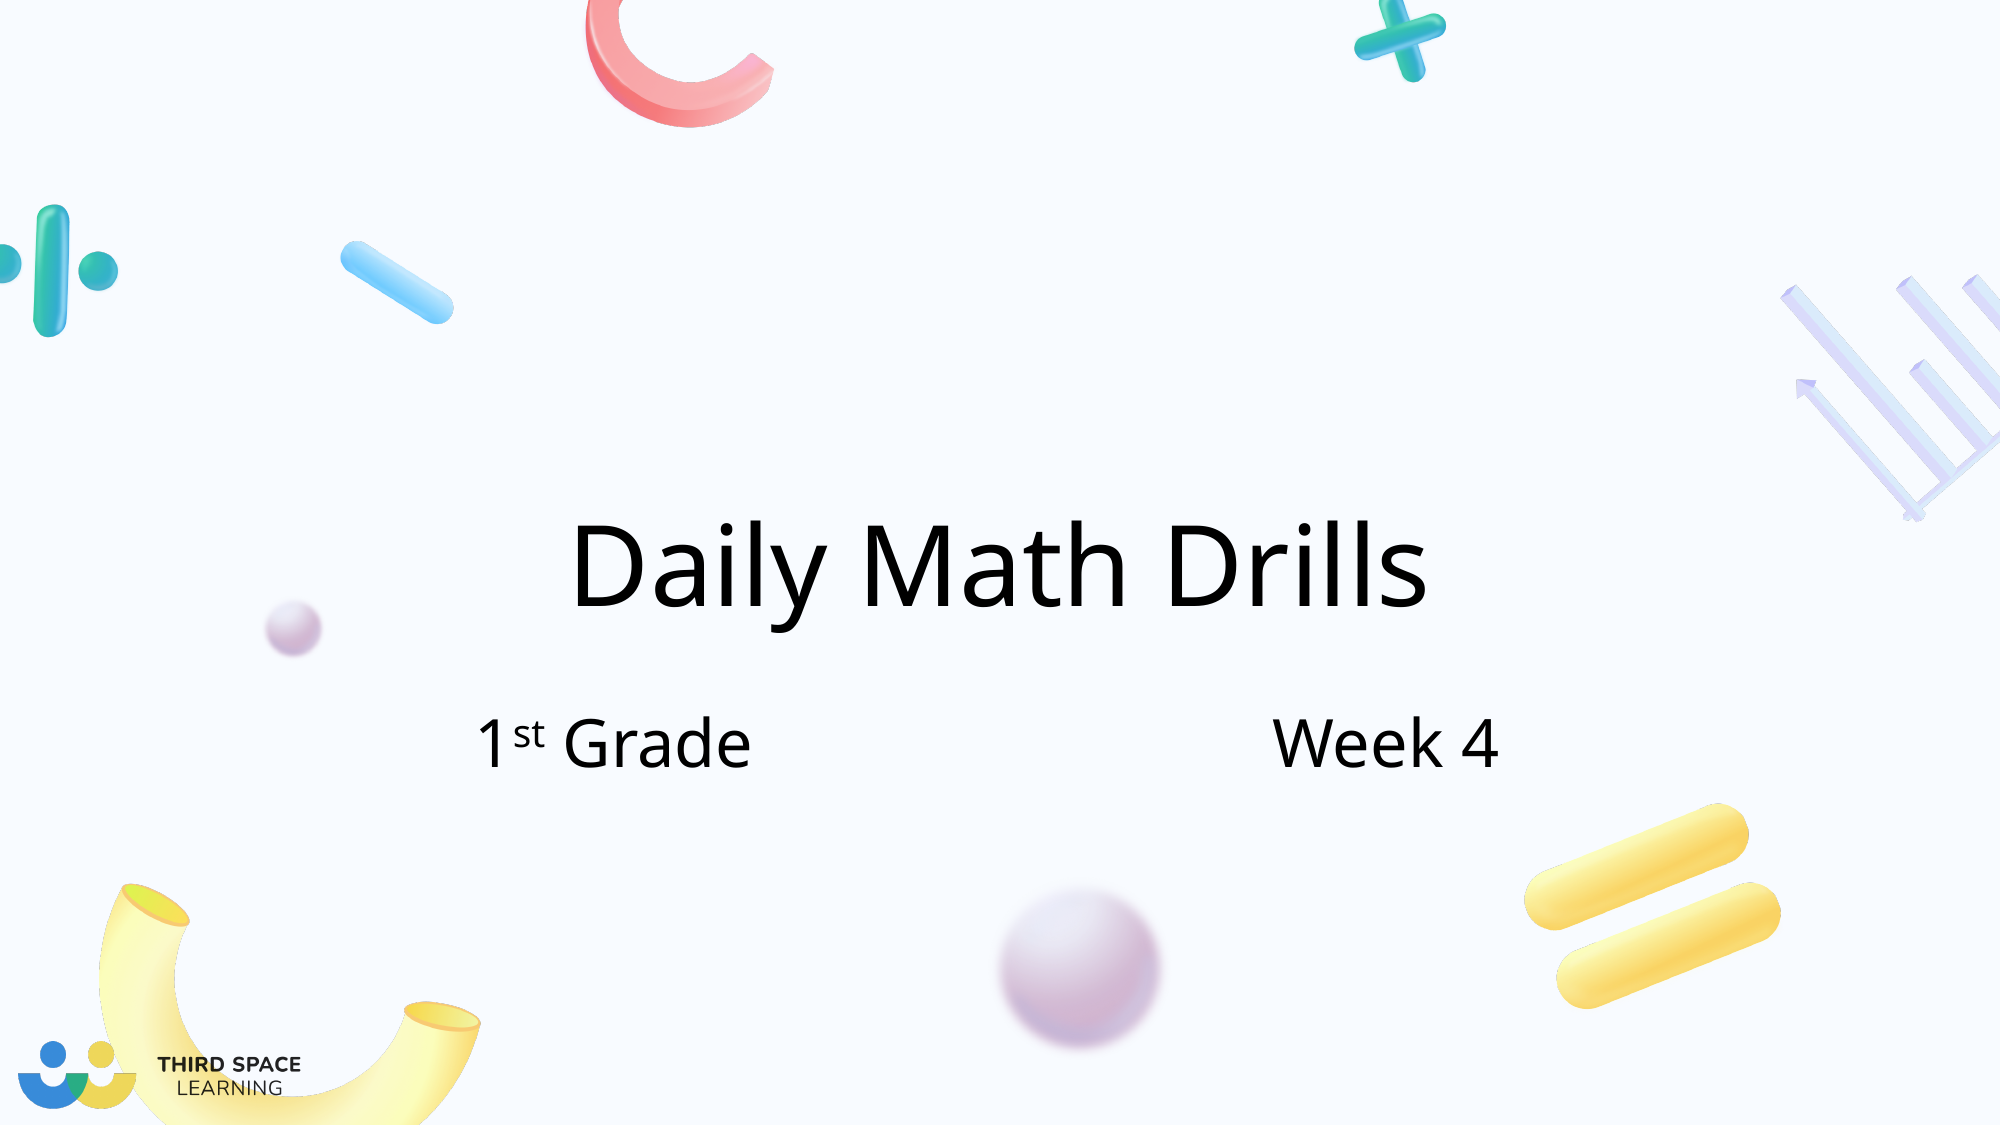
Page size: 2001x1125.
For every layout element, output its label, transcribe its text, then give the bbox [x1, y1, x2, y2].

list Week 4 [1080, 703, 1692, 821]
picture [0, 0, 2000, 1125]
list 1st Grade [308, 703, 920, 821]
